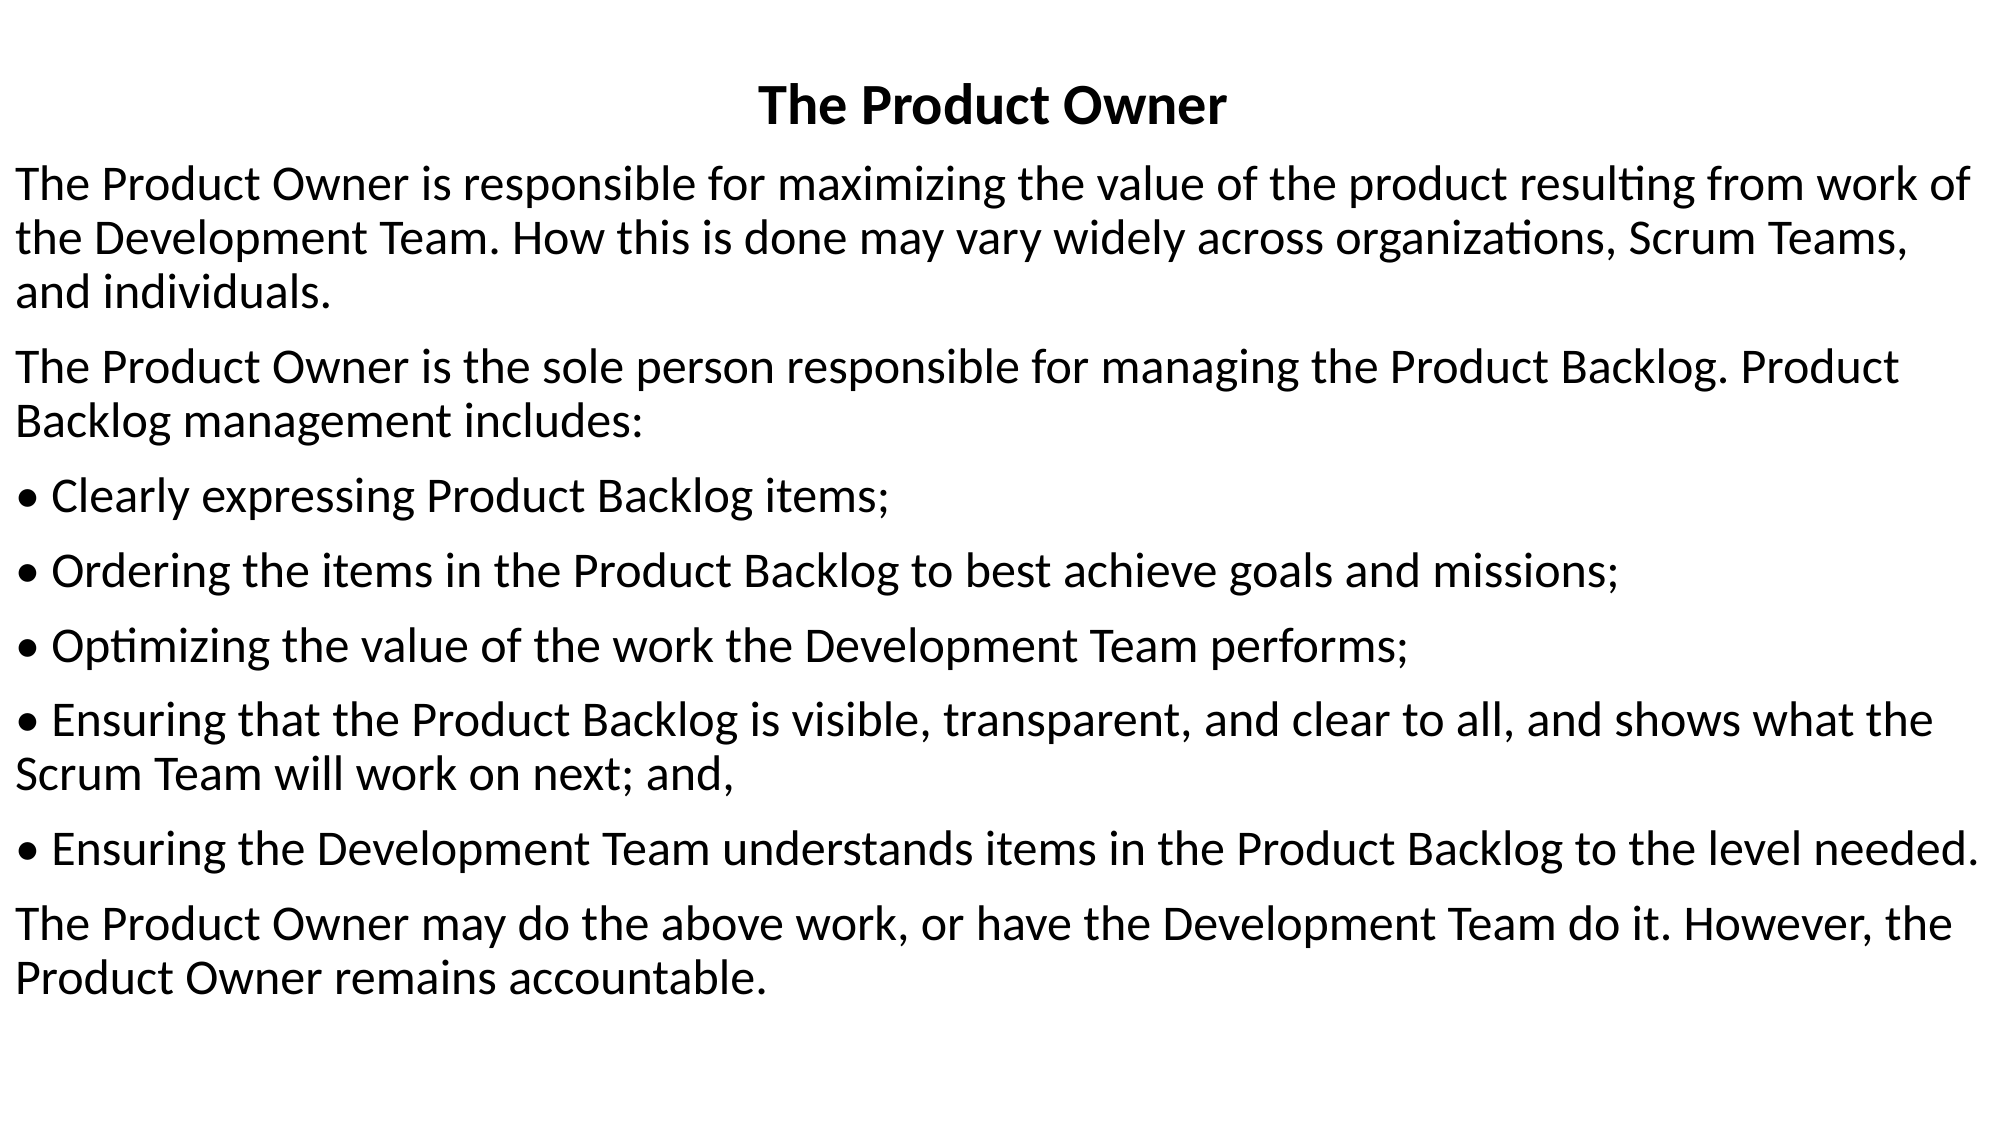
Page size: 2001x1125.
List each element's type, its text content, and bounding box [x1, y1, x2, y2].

list The Product Owner The Product Owner is responsible for maximizing the value of the product resulting from work of the Development Team. How this is done may vary widely across organizations, Scrum Teams, and individuals. The Product Owner is the sole person responsible for managing the Product Backlog. Product Backlog management includes: • Clearly expressing Product Backlog items; • Ordering the items in the Product Backlog to best achieve goals and missions; • Optimizing the value of the work the Development Team performs; • Ensuring that the Product Backlog is visible, transparent, and clear to all, and shows what the Scrum Team will work on next; and, • Ensuring the Development Team understands items in the Product Backlog to the level needed. The Product Owner may do the above work, or have the Development Team do it. However, the Product Owner remains accountable. [0, 66, 2000, 1125]
